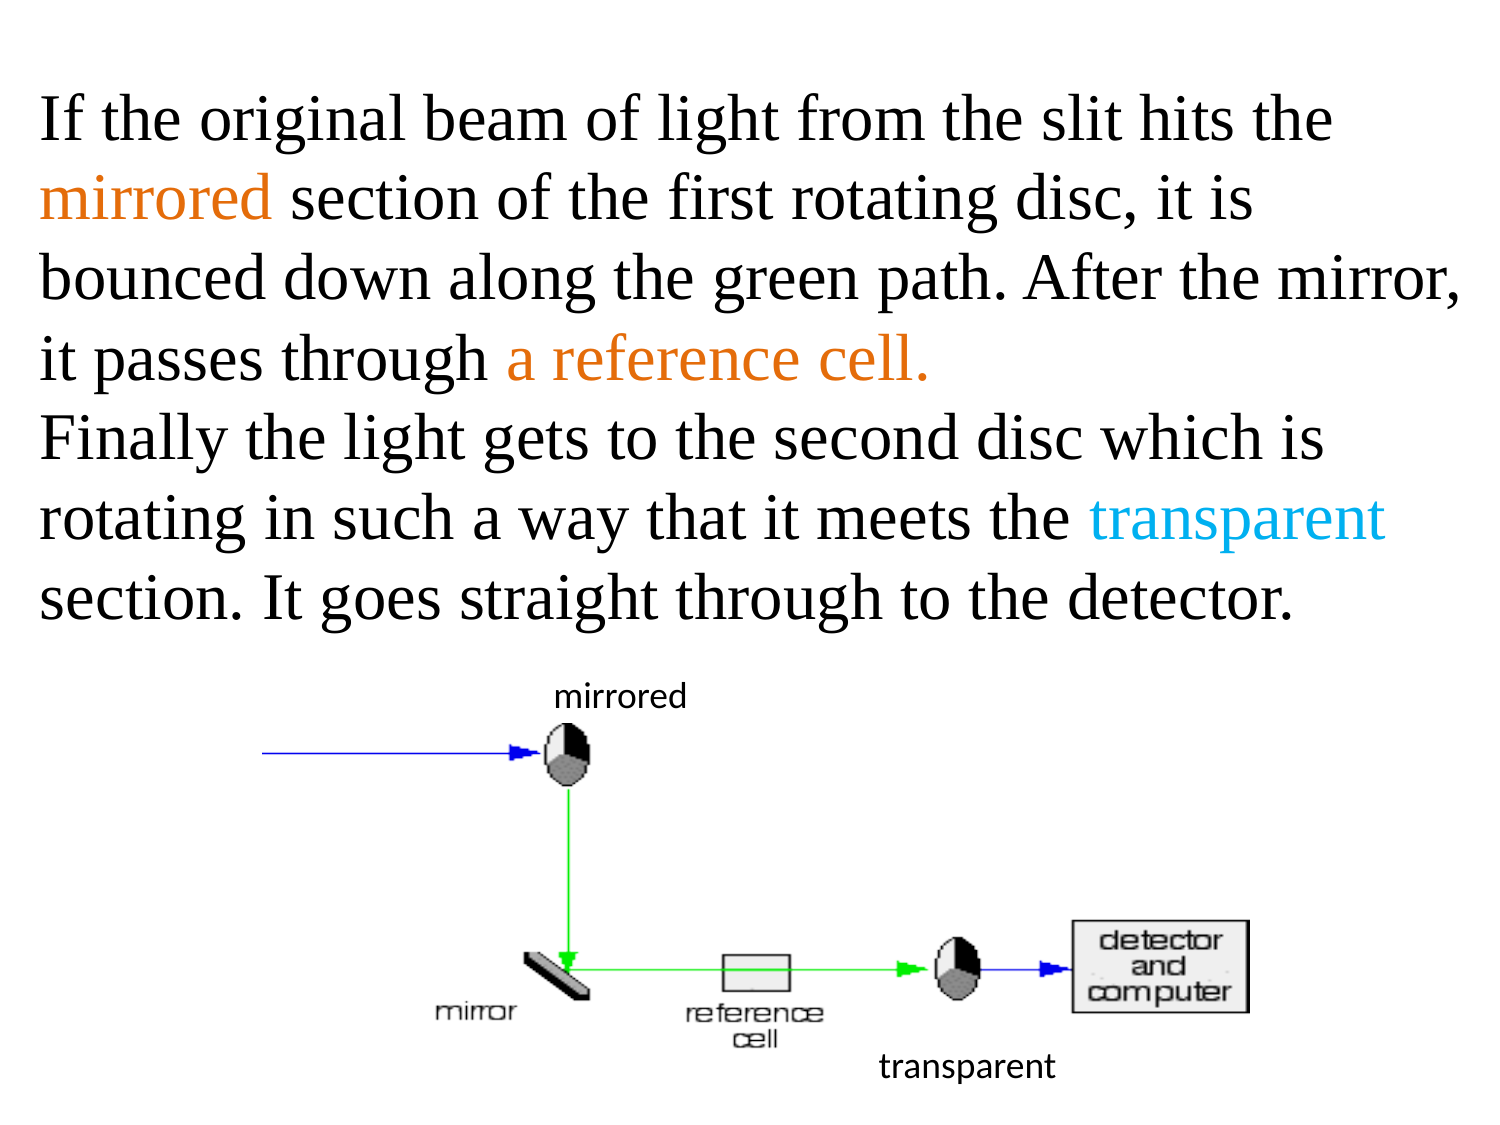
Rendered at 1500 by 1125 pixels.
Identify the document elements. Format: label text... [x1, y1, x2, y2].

text_box transparent [863, 1063, 1080, 1094]
text_box If the original beam of light from the slit hits the mirrored section of the first rotating disc, it is bounced down along the green path. After the mirror, it passes through a reference cell. Finally the light gets to the second disc which is rotating in such a way that it meets the transparent section. It goes straight through to the detector. [24, 65, 1488, 721]
text_box mirrored [538, 663, 712, 722]
picture [262, 723, 1251, 1055]
